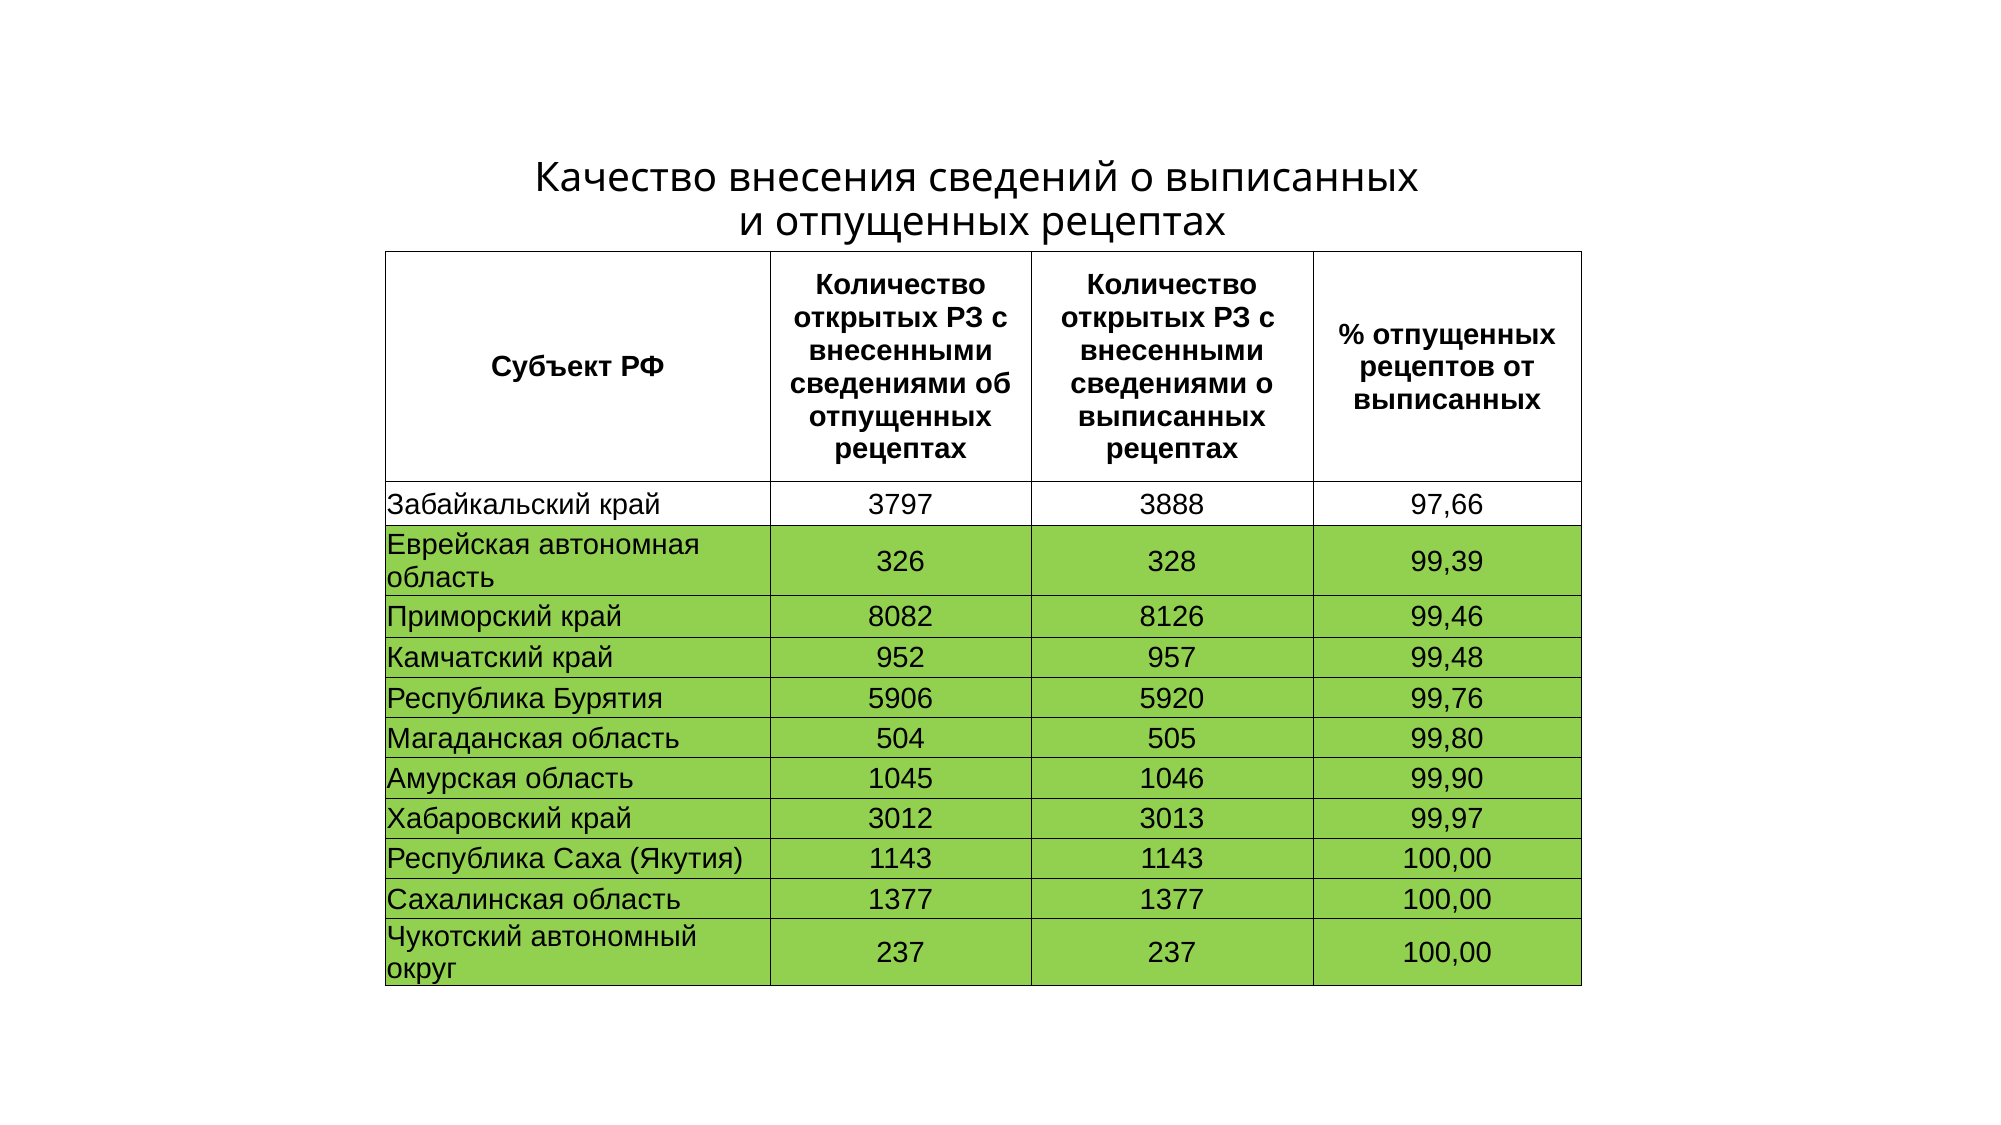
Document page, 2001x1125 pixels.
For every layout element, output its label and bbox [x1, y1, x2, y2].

table_cell [771, 638, 1031, 677]
table_cell [1032, 919, 1313, 985]
table_cell [771, 839, 1031, 878]
table_cell [771, 718, 1031, 757]
table_cell [386, 799, 770, 838]
table_cell [1032, 879, 1313, 918]
table_cell [386, 718, 770, 757]
table_cell [771, 678, 1031, 717]
table_cell [1314, 839, 1581, 878]
table_cell [1314, 879, 1581, 918]
table_cell [1032, 678, 1313, 717]
table_cell [1032, 718, 1313, 757]
table_cell [771, 482, 1031, 525]
table_cell [771, 596, 1031, 637]
table_header [1314, 252, 1581, 481]
table_cell [1032, 638, 1313, 677]
table_cell [1032, 482, 1313, 525]
table_cell [386, 879, 770, 918]
title [383, 150, 1582, 251]
table_cell [1032, 758, 1313, 798]
table_cell [386, 678, 770, 717]
table_header [1032, 252, 1313, 481]
table_cell [1314, 718, 1581, 757]
table_cell [771, 879, 1031, 918]
table_cell [1314, 678, 1581, 717]
table_header [386, 252, 770, 481]
table_cell [386, 919, 770, 985]
table_cell [386, 526, 770, 595]
table_cell [1314, 758, 1581, 798]
table_cell [386, 482, 770, 525]
table_cell [386, 638, 770, 677]
table_cell [1314, 919, 1581, 985]
table_cell [1032, 839, 1313, 878]
table_cell [1314, 526, 1581, 595]
table_cell [771, 526, 1031, 595]
table_cell [1032, 596, 1313, 637]
table_header [771, 252, 1031, 481]
table_cell [1314, 799, 1581, 838]
table_cell [771, 758, 1031, 798]
table_cell [1314, 482, 1581, 525]
table_cell [386, 758, 770, 798]
table_cell [771, 799, 1031, 838]
table_cell [1032, 526, 1313, 595]
table_cell [1314, 596, 1581, 637]
table_cell [1314, 638, 1581, 677]
table_cell [771, 919, 1031, 985]
table_cell [1032, 799, 1313, 838]
table_cell [386, 596, 770, 637]
table_cell [386, 839, 770, 878]
